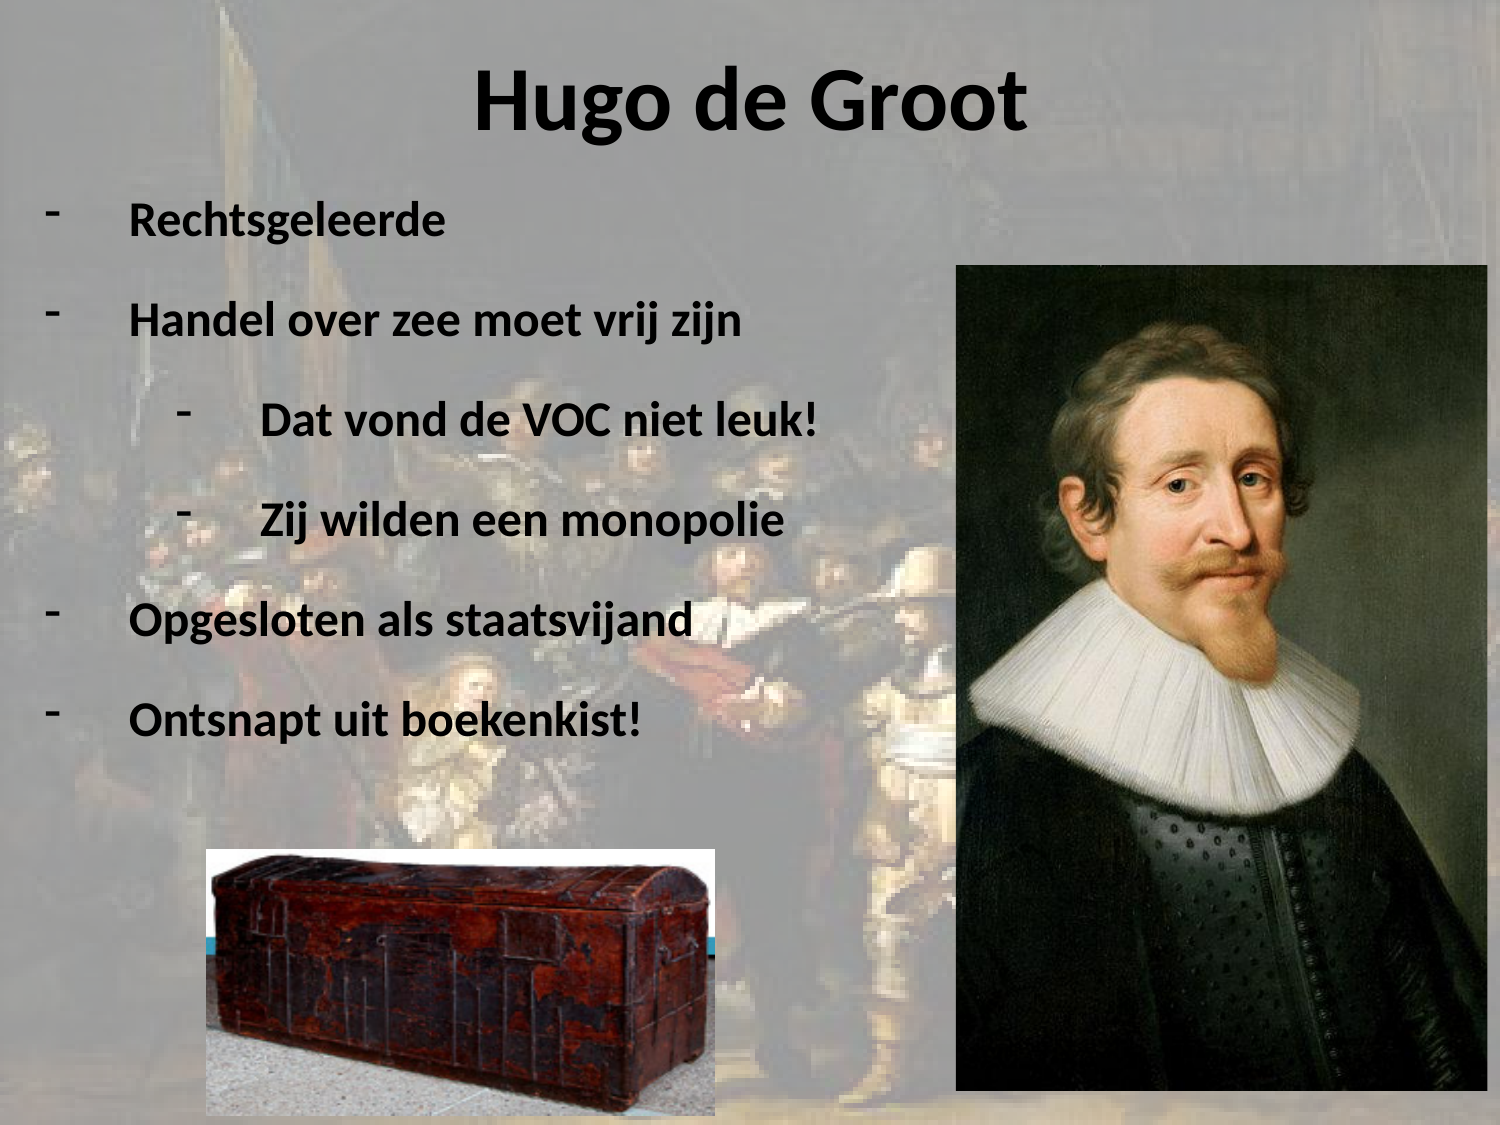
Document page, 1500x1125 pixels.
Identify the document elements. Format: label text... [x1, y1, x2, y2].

picture [955, 265, 1488, 1091]
list Rechtsgeleerde Handel over zee moet vrij zijn Dat vond de VOC niet leuk! Zij wilden een monopolie Opgesloten als staatsvijand Ontsnapt uit boekenkist! [29, 149, 1046, 887]
title Hugo de Groot [76, 0, 1427, 188]
picture [206, 849, 715, 1117]
